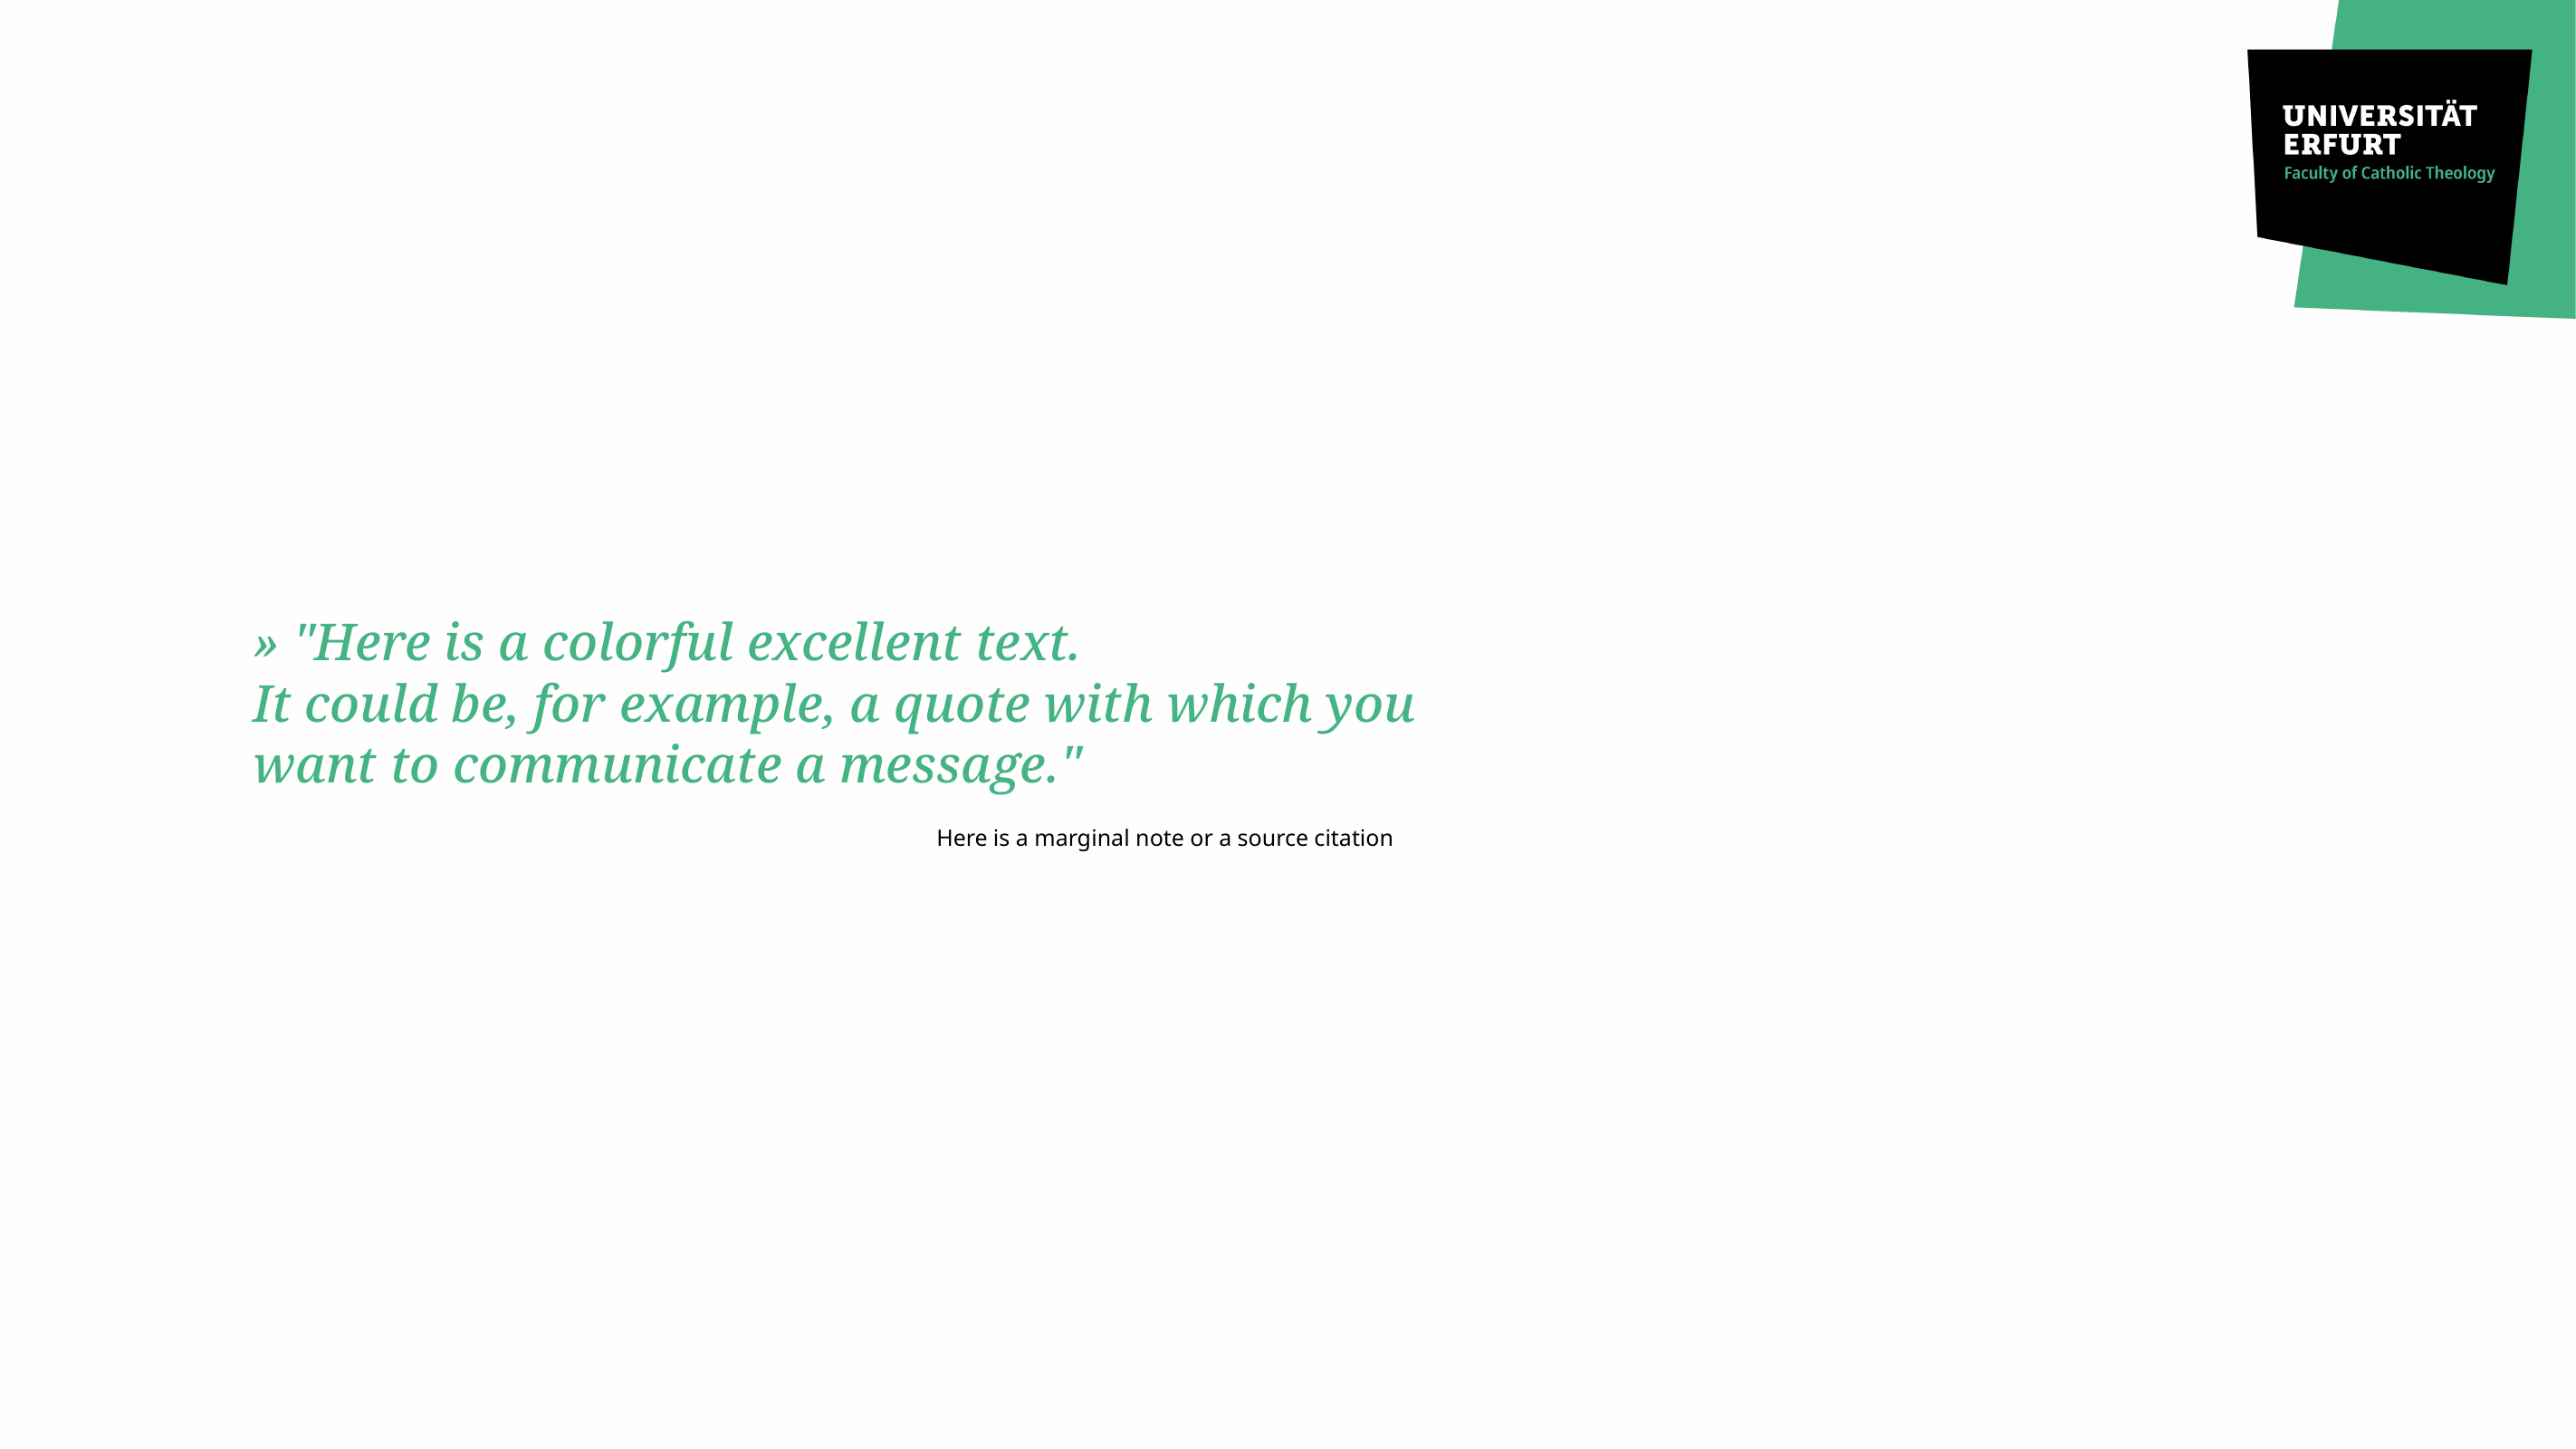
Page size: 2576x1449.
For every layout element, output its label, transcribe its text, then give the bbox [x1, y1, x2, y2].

picture [0, 0, 2576, 1449]
text_box Here is a marginal note or a source citation [929, 816, 1403, 859]
text_box » "Here is a colorful excellent text. It could be, for example, a quote with which you want to communicate a message." [244, 602, 1679, 801]
